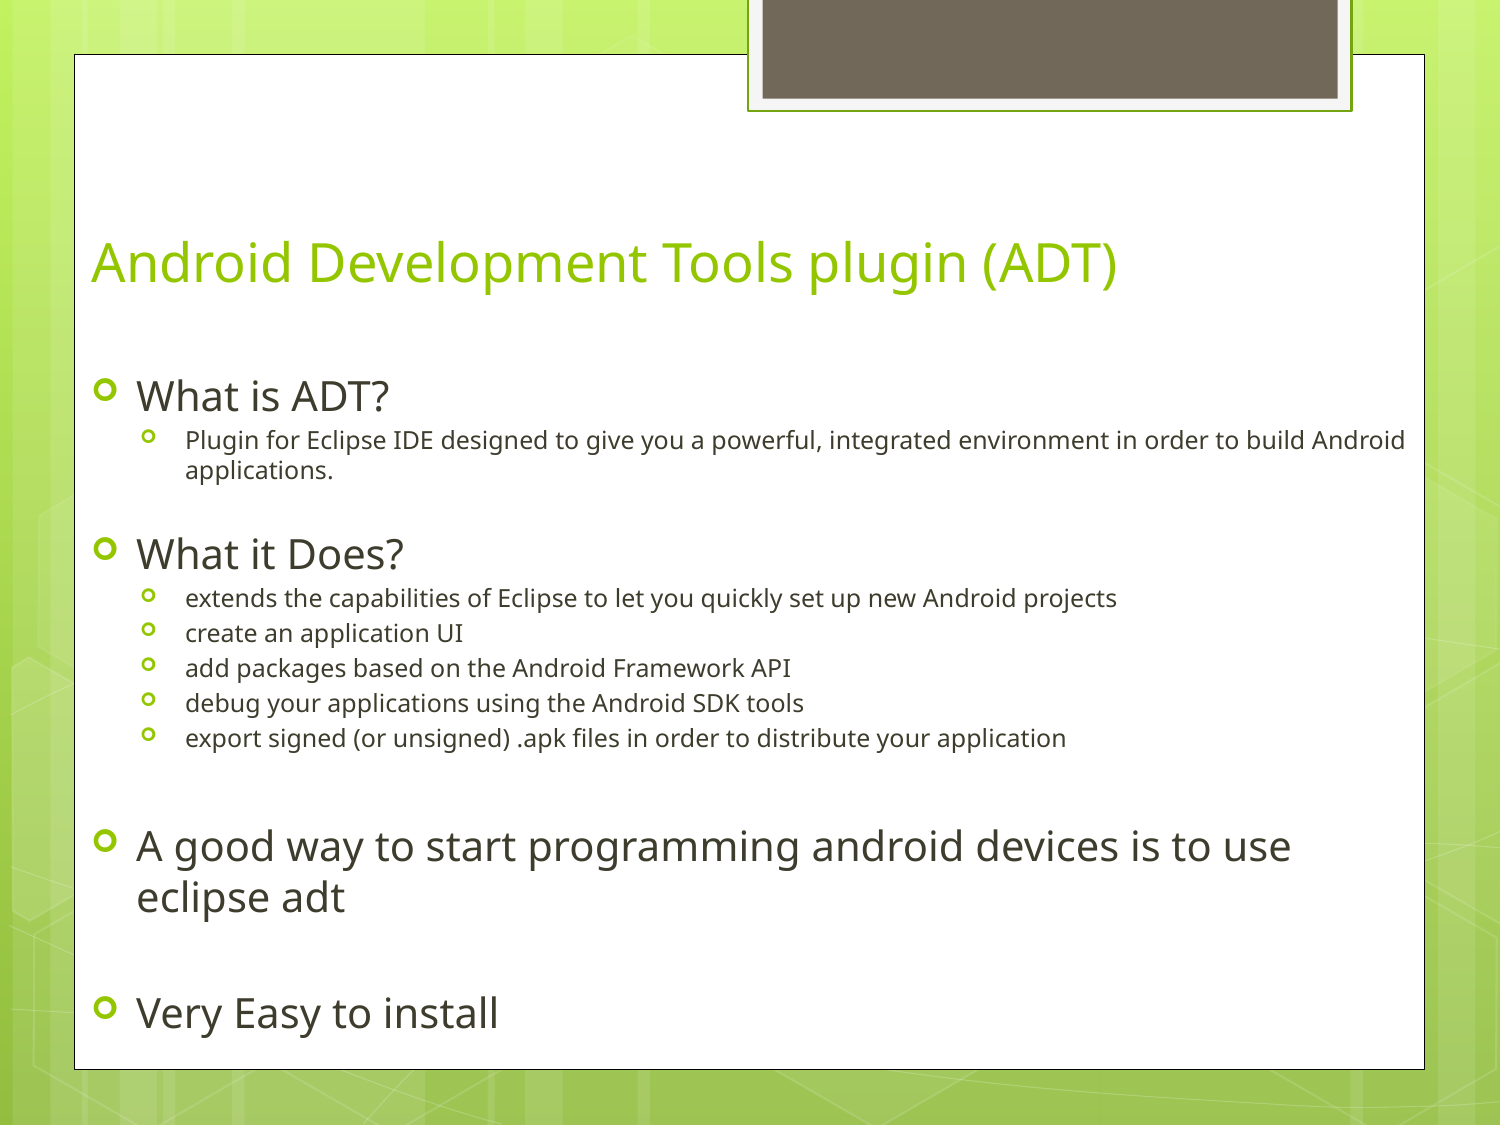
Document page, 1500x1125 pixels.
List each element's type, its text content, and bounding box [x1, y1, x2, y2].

list What is ADT? Plugin for Eclipse IDE designed to give you a powerful, integrated environment in order to build Android applications. What it Does? extends the capabilities of Eclipse to let you quickly set up new Android projects create an application UI add packages based on the Android Framework API debug your applications using the Android SDK tools export signed (or unsigned) .apk files in order to distribute your application A good way to start programming android devices is to use eclipse adt Very Easy to install [64, 361, 1447, 1047]
title Android Development Tools plugin (ADT) [76, 113, 1229, 302]
